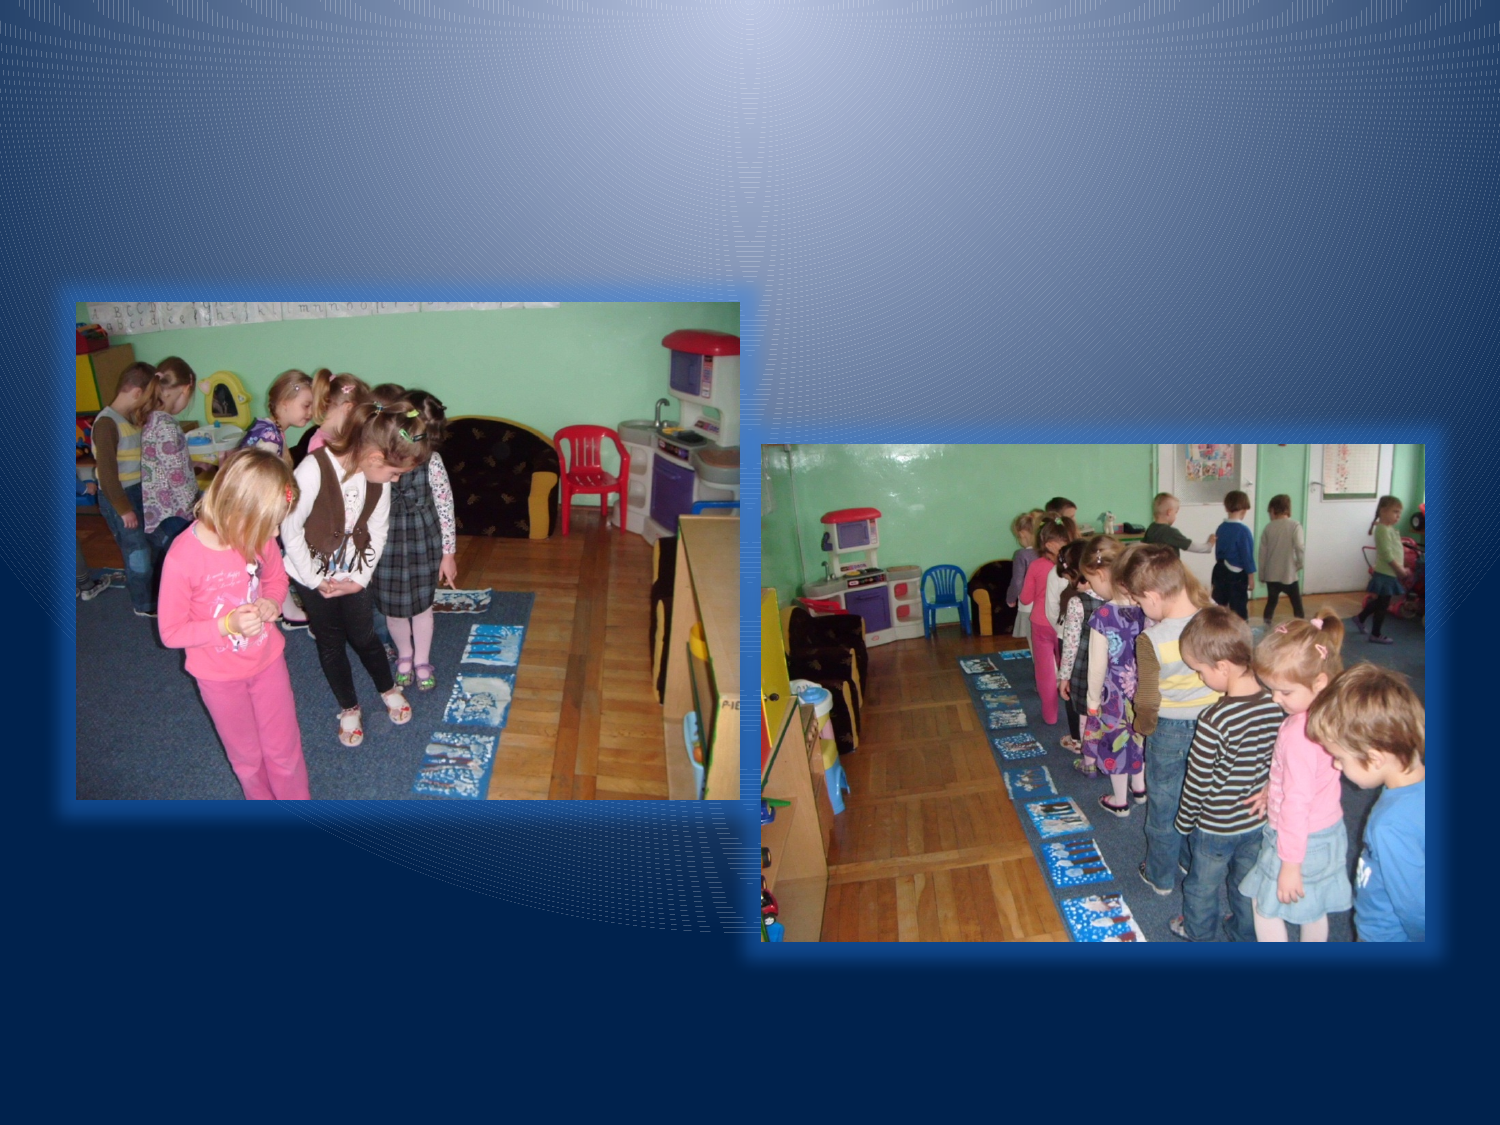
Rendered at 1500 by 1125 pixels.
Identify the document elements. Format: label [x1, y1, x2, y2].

list [76, 302, 740, 800]
list [761, 444, 1425, 942]
